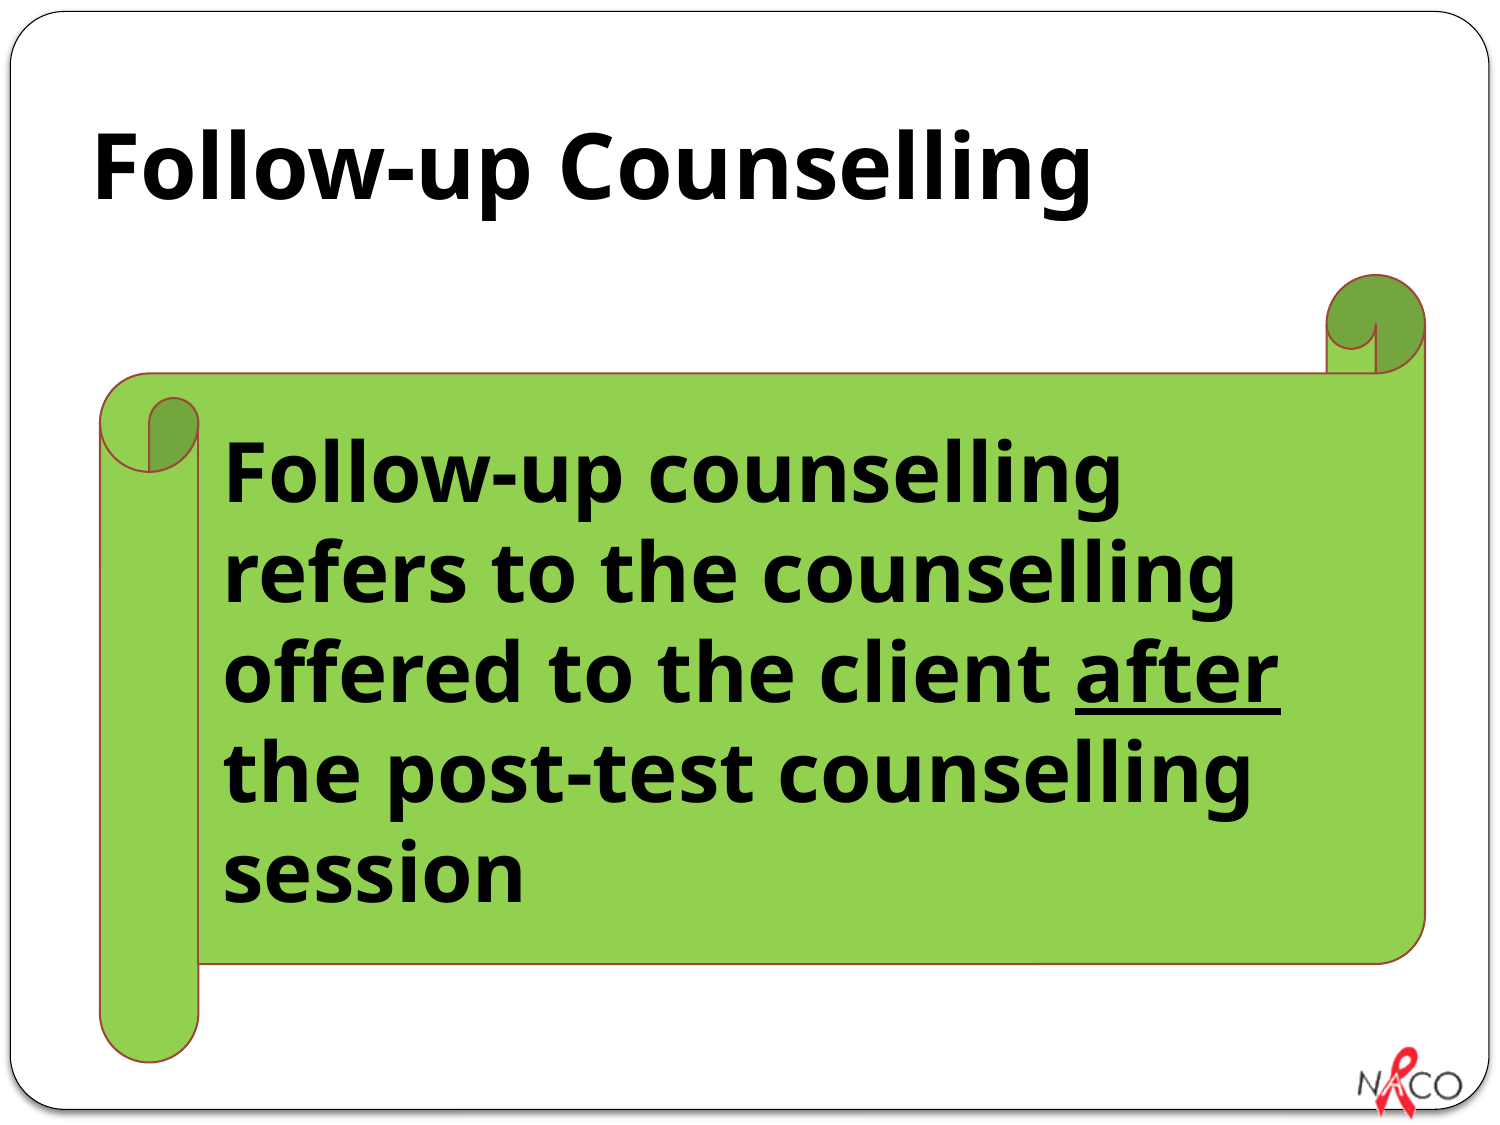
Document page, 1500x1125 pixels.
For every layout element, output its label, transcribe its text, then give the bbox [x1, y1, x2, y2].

title Follow-up Counselling [74, 44, 1426, 233]
picture [1350, 1042, 1468, 1125]
text_box Follow-up counselling refers to the counselling offered to the client after the post-test counselling session [98, 273, 1427, 1064]
